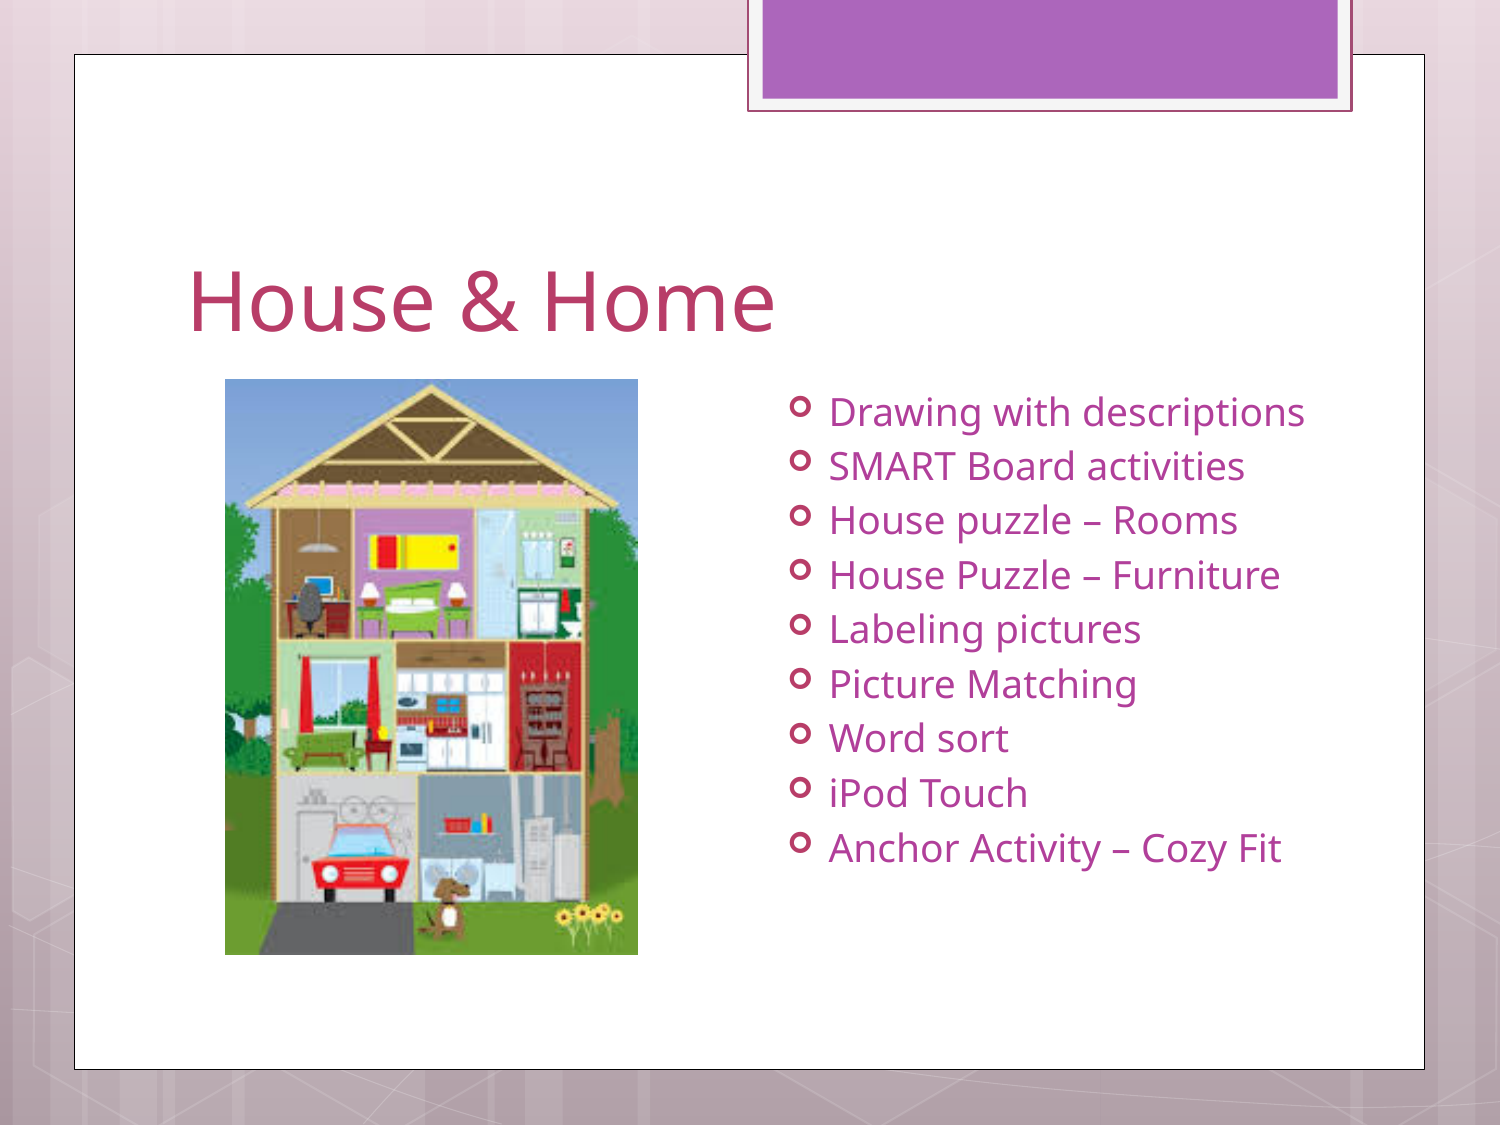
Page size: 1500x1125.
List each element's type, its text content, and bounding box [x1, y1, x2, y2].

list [224, 379, 638, 955]
title House & Home [171, 168, 1324, 357]
list Drawing with descriptions SMART Board activities House puzzle – Rooms House Puzzle – Furniture Labeling pictures Picture Matching Word sort iPod Touch Anchor Activity – Cozy Fit [761, 379, 1323, 953]
